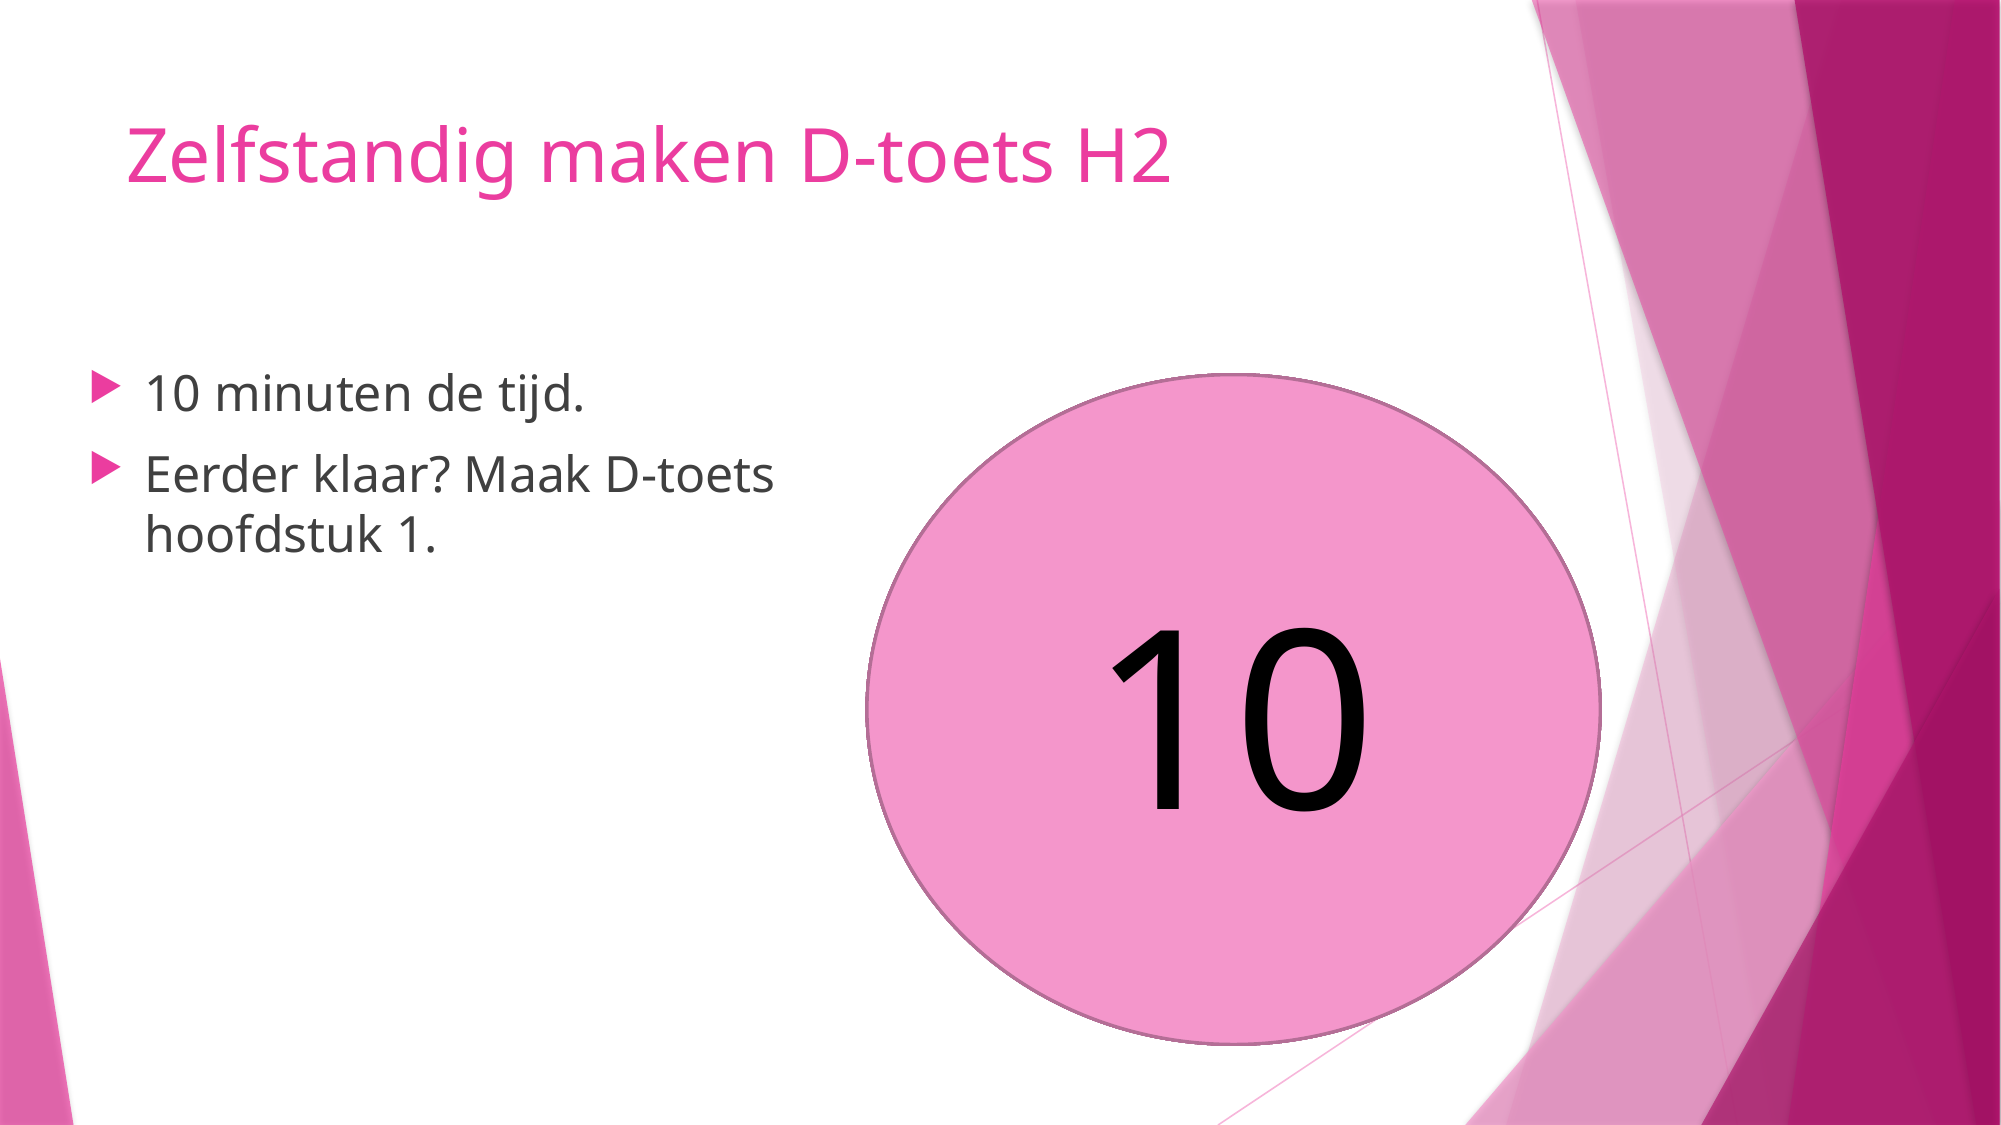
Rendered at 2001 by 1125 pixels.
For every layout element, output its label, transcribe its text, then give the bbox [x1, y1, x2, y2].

title Zelfstandig maken D-toets H2 [111, 99, 1522, 317]
list 10 minuten de tijd. Eerder klaar? Maak D-toets hoofdstuk 1. [73, 354, 896, 1044]
text_box 10 [896, 373, 1602, 1046]
